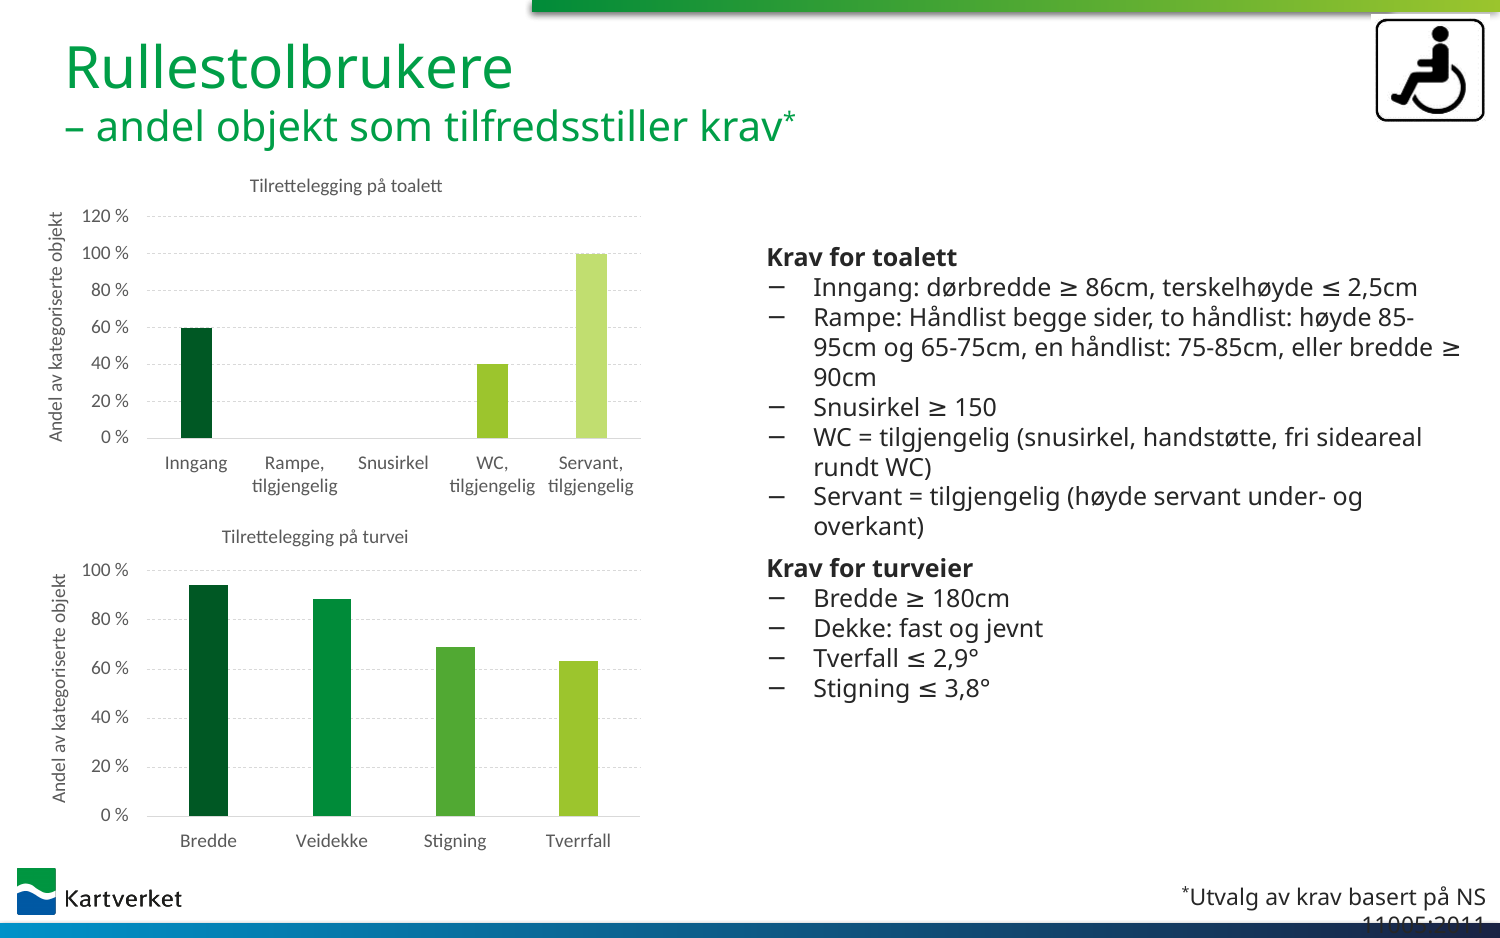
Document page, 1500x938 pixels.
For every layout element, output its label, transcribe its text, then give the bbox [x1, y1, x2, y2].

text_box Krav for toalett Inngang: dørbredde ≥ 86cm, terskelhøyde ≤ 2,5cm Rampe: Håndlist begge sider, to håndlist: høyde 85-95cm og 65-75cm, en håndlist: 75-85cm, eller bredde ≥ 90cm Snusirkel ≥ 150 WC = tilgjengelig (snusirkel, handstøtte, fri sideareal rundt WC) Servant = tilgjengelig (høyde servant under- og overkant) [751, 234, 1483, 545]
text_box *Utvalg av krav basert på NS 11005:2011 [1068, 873, 1500, 938]
picture [41, 520, 652, 859]
text_box Rullestolbrukere – andel objekt som tilfredsstiller krav* [49, 14, 1431, 158]
picture [1371, 13, 1491, 127]
picture [41, 166, 652, 505]
text_box Krav for turveier Bredde ≥ 180cm Dekke: fast og jevnt Tverfall ≤ 2,9° Stigning ≤ 3,8° [751, 545, 1483, 710]
